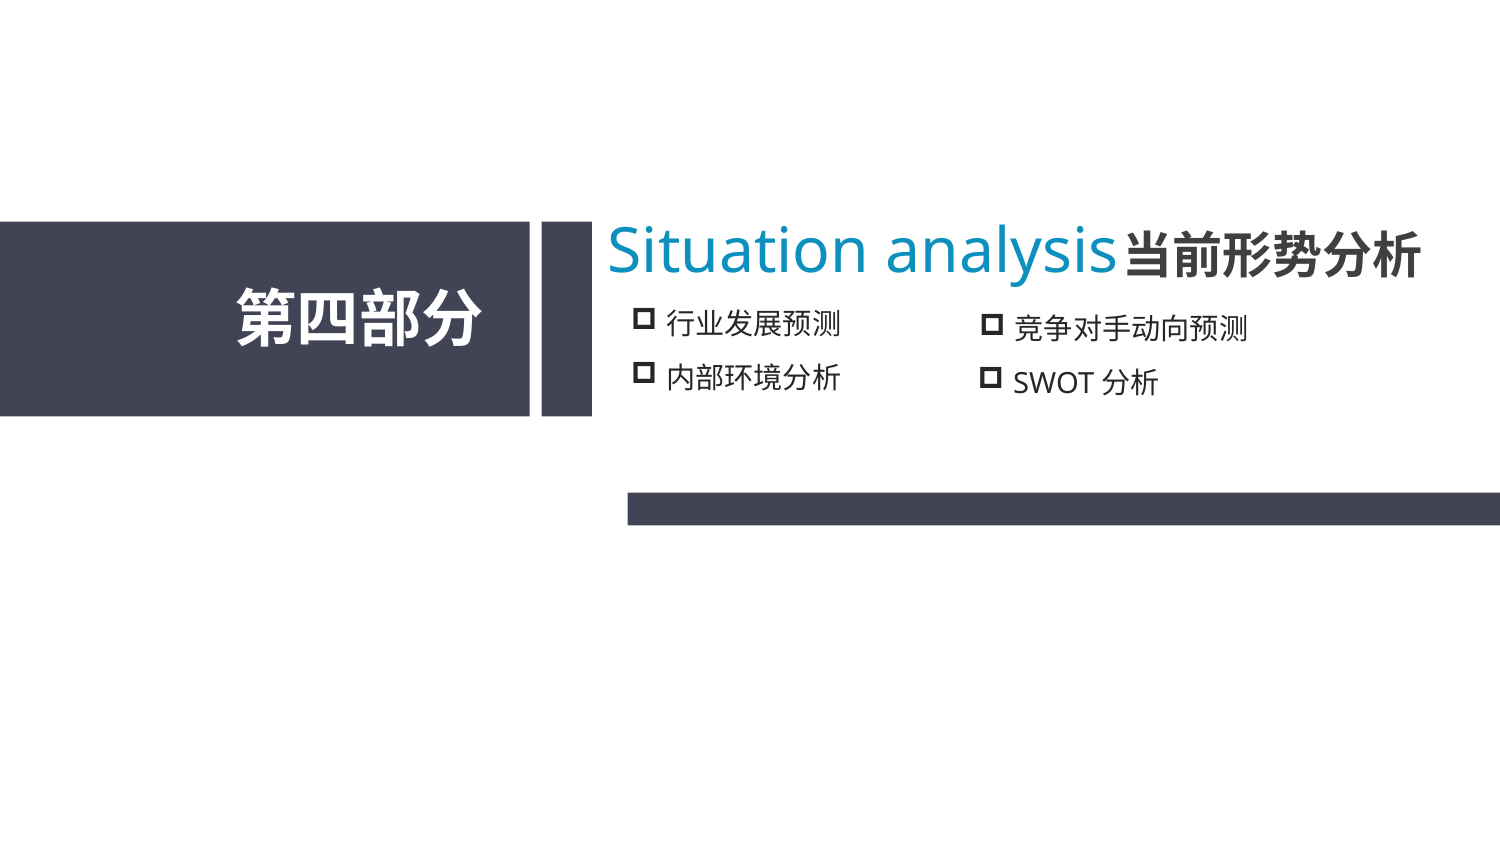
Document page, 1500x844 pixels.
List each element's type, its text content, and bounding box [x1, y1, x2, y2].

text_box [541, 221, 592, 417]
text_box 内部环境分析 [619, 353, 854, 400]
text_box [0, 221, 530, 417]
text_box [627, 492, 1500, 526]
text_box SWOT分析 [966, 358, 1172, 405]
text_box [618, 204, 1436, 292]
text_box 第四部分 [223, 272, 496, 359]
text_box 竞争对手动向预测 [968, 305, 1260, 352]
text_box 行业发展预测 [619, 299, 854, 346]
